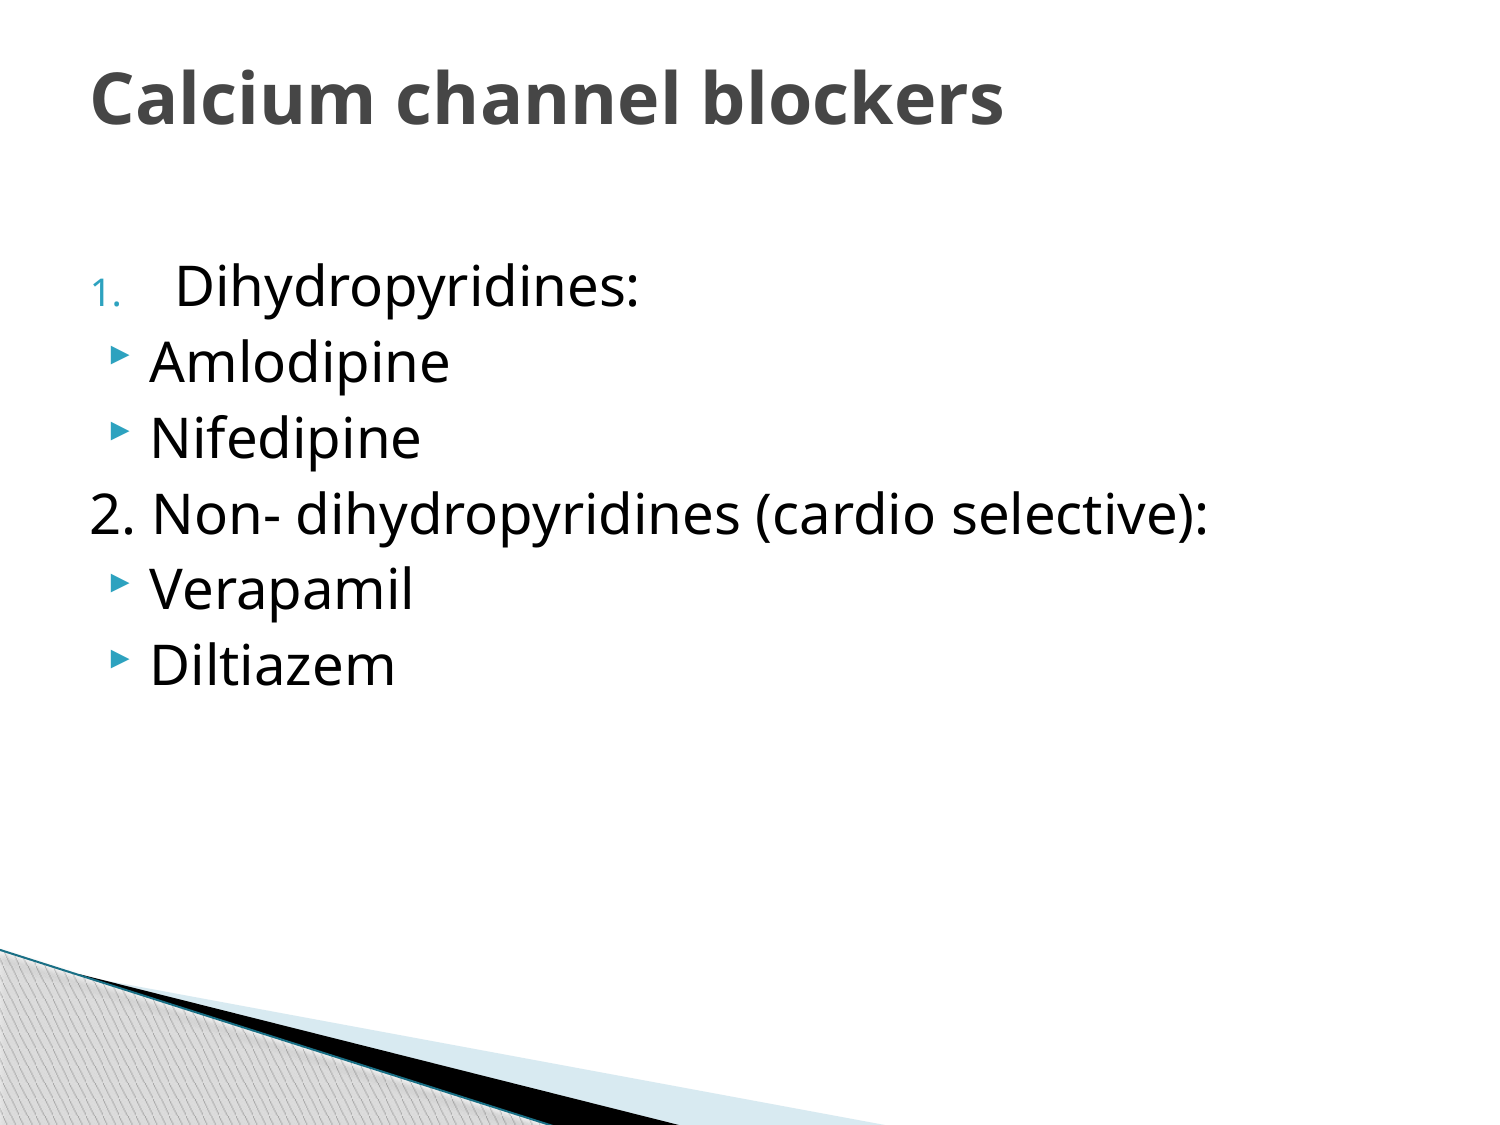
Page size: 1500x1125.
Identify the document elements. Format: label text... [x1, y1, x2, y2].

title Calcium channel blockers [75, 45, 1425, 233]
list Dihydropyridines: Amlodipine Nifedipine 2. Non- dihydropyridines (cardio selective): Verapamil Diltiazem [75, 243, 1425, 986]
